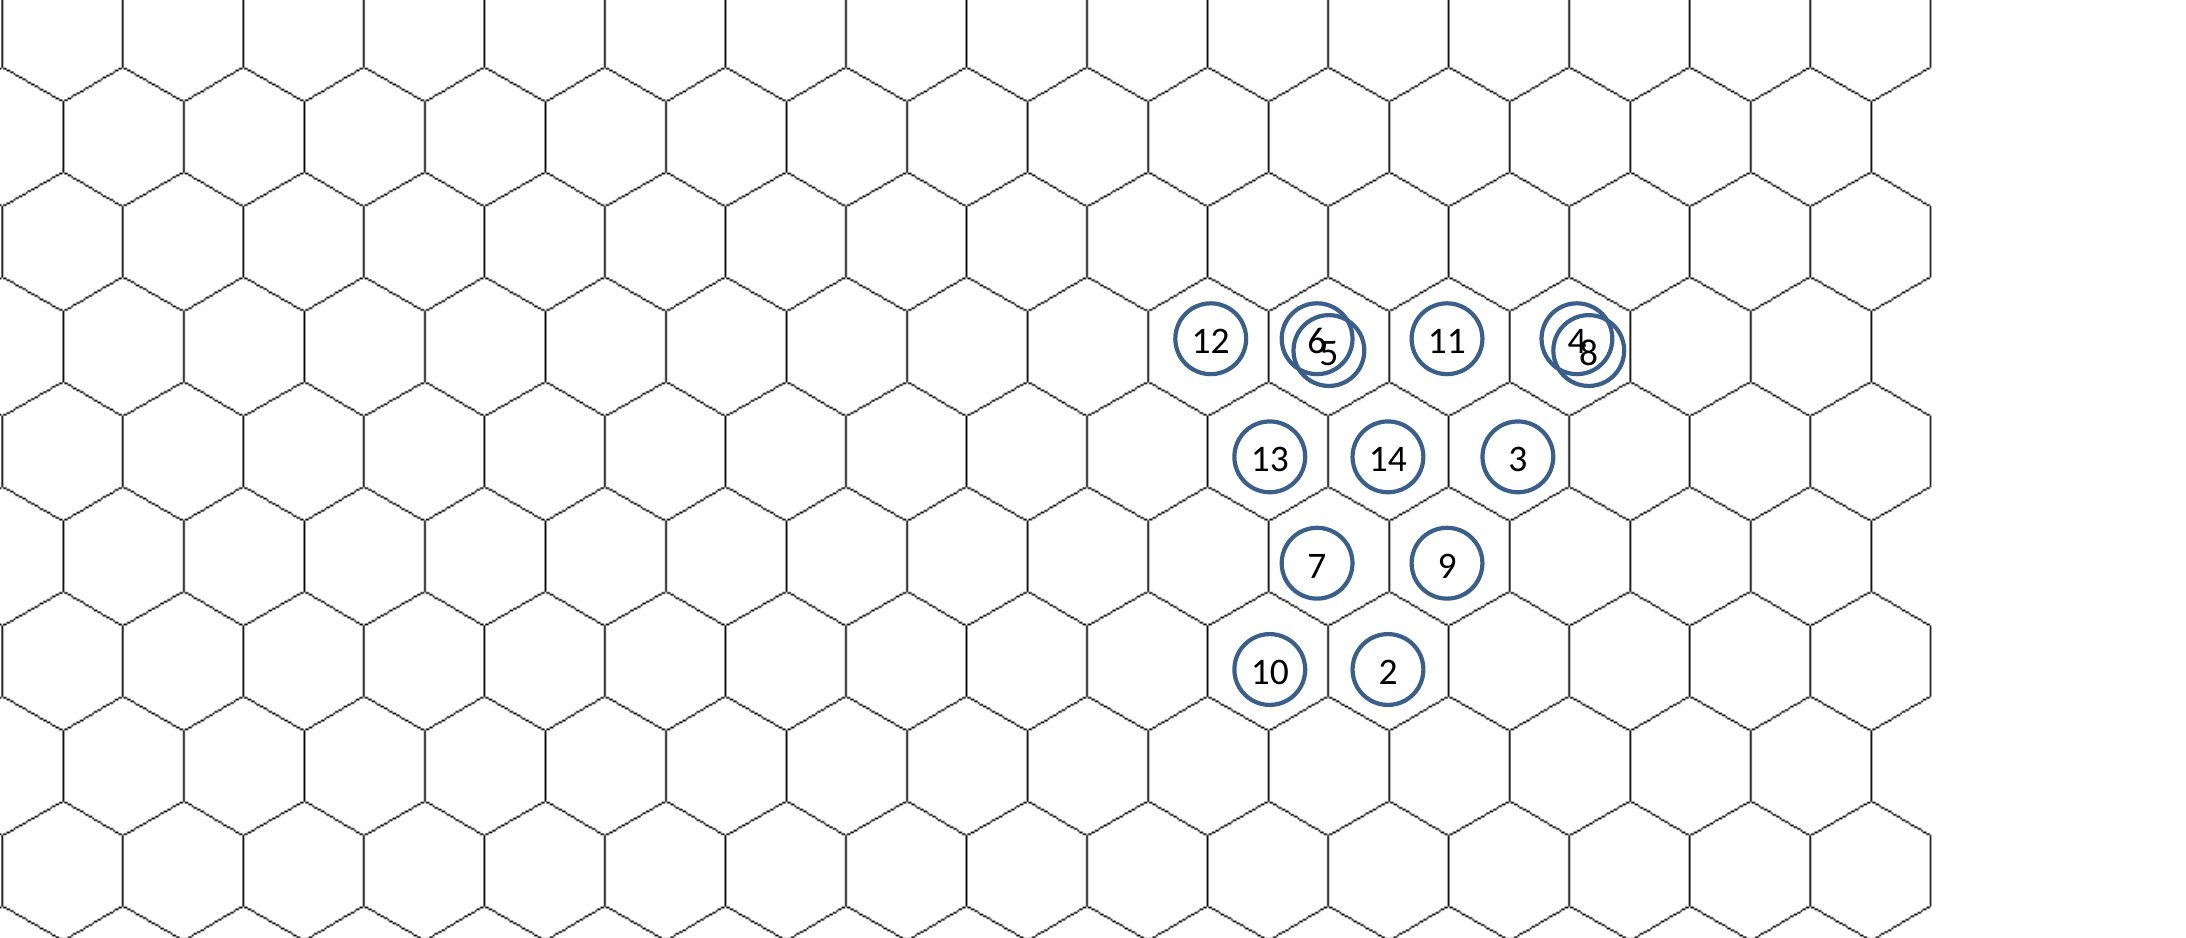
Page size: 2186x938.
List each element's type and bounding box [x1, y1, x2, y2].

picture [0, 0, 1932, 938]
